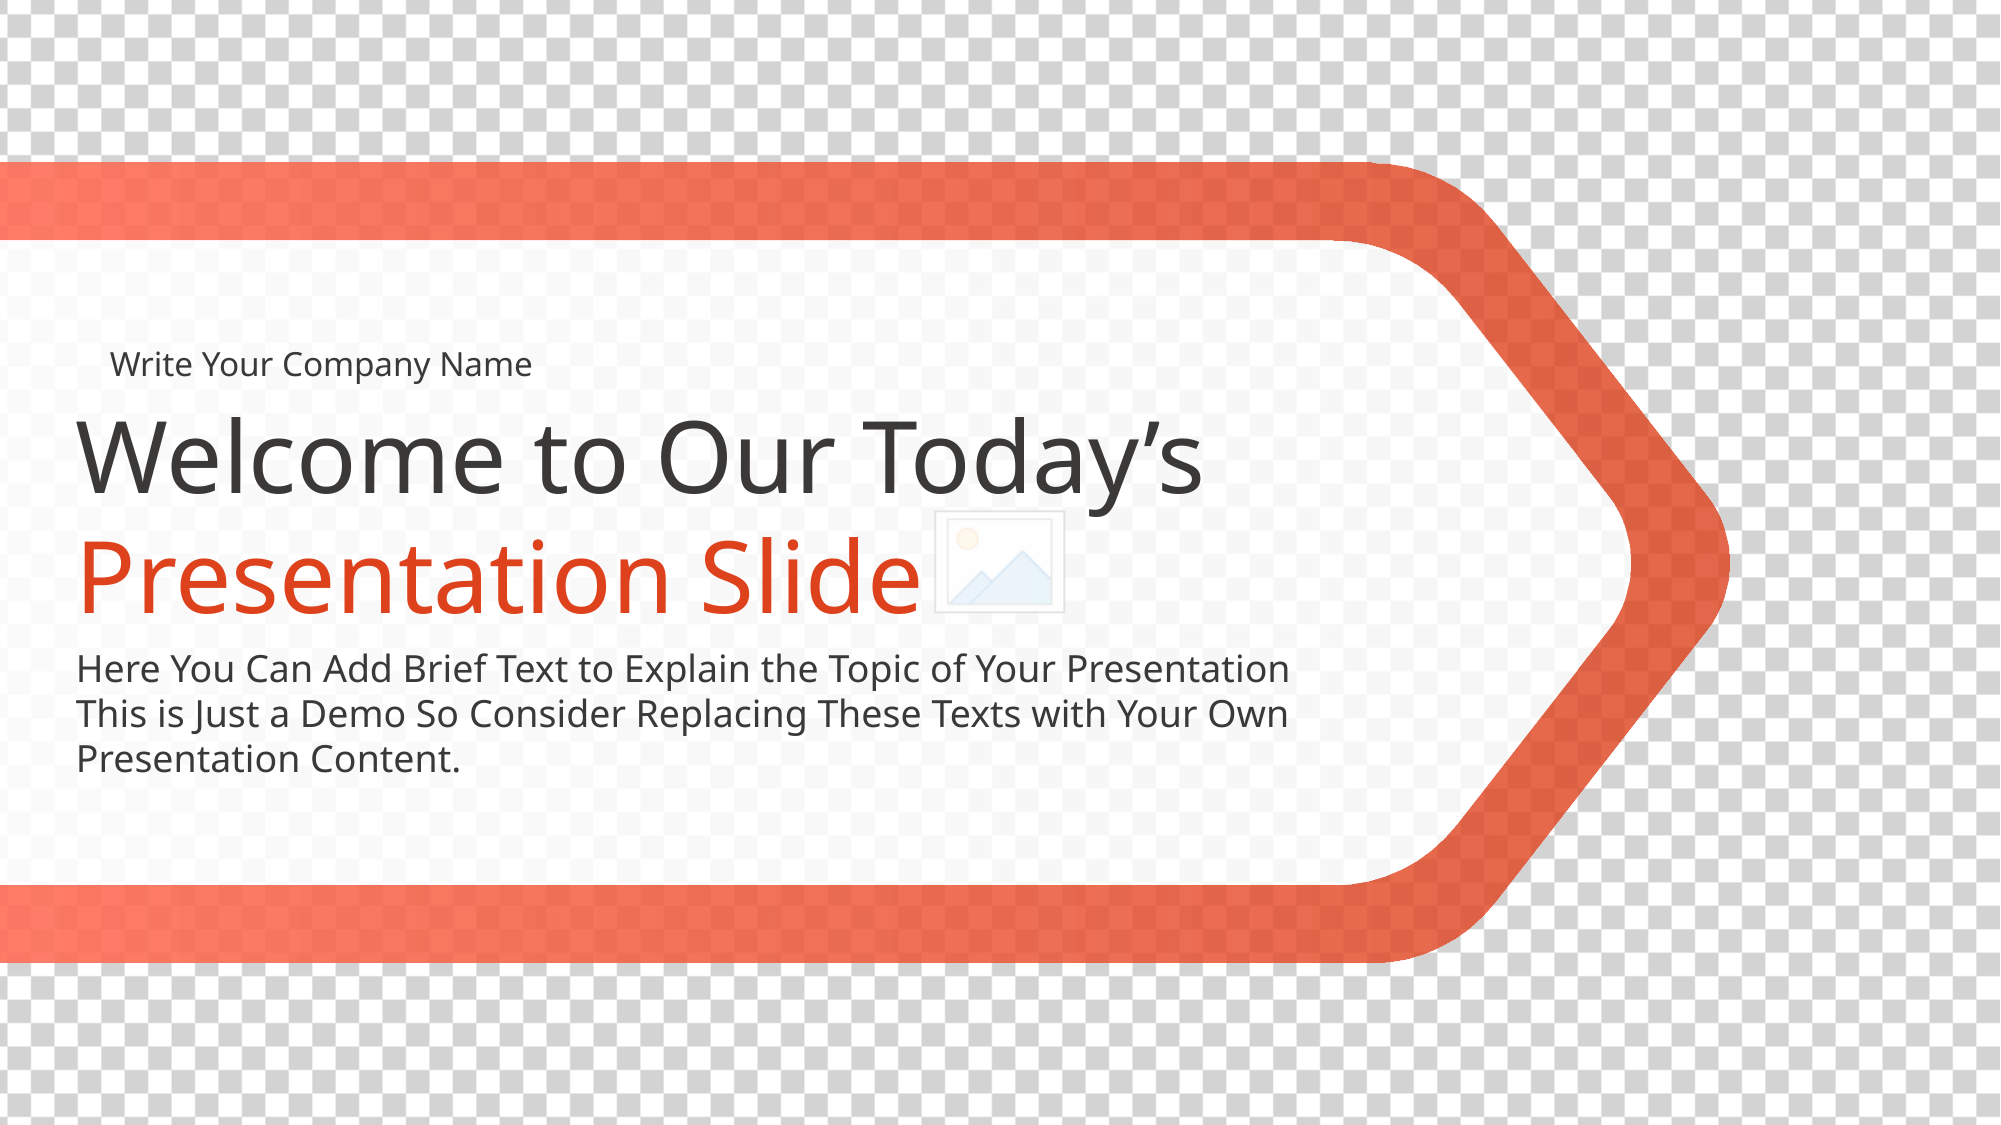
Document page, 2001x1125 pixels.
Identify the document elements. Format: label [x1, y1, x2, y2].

picture [0, 0, 2000, 1125]
text_box [0, 162, 1730, 963]
